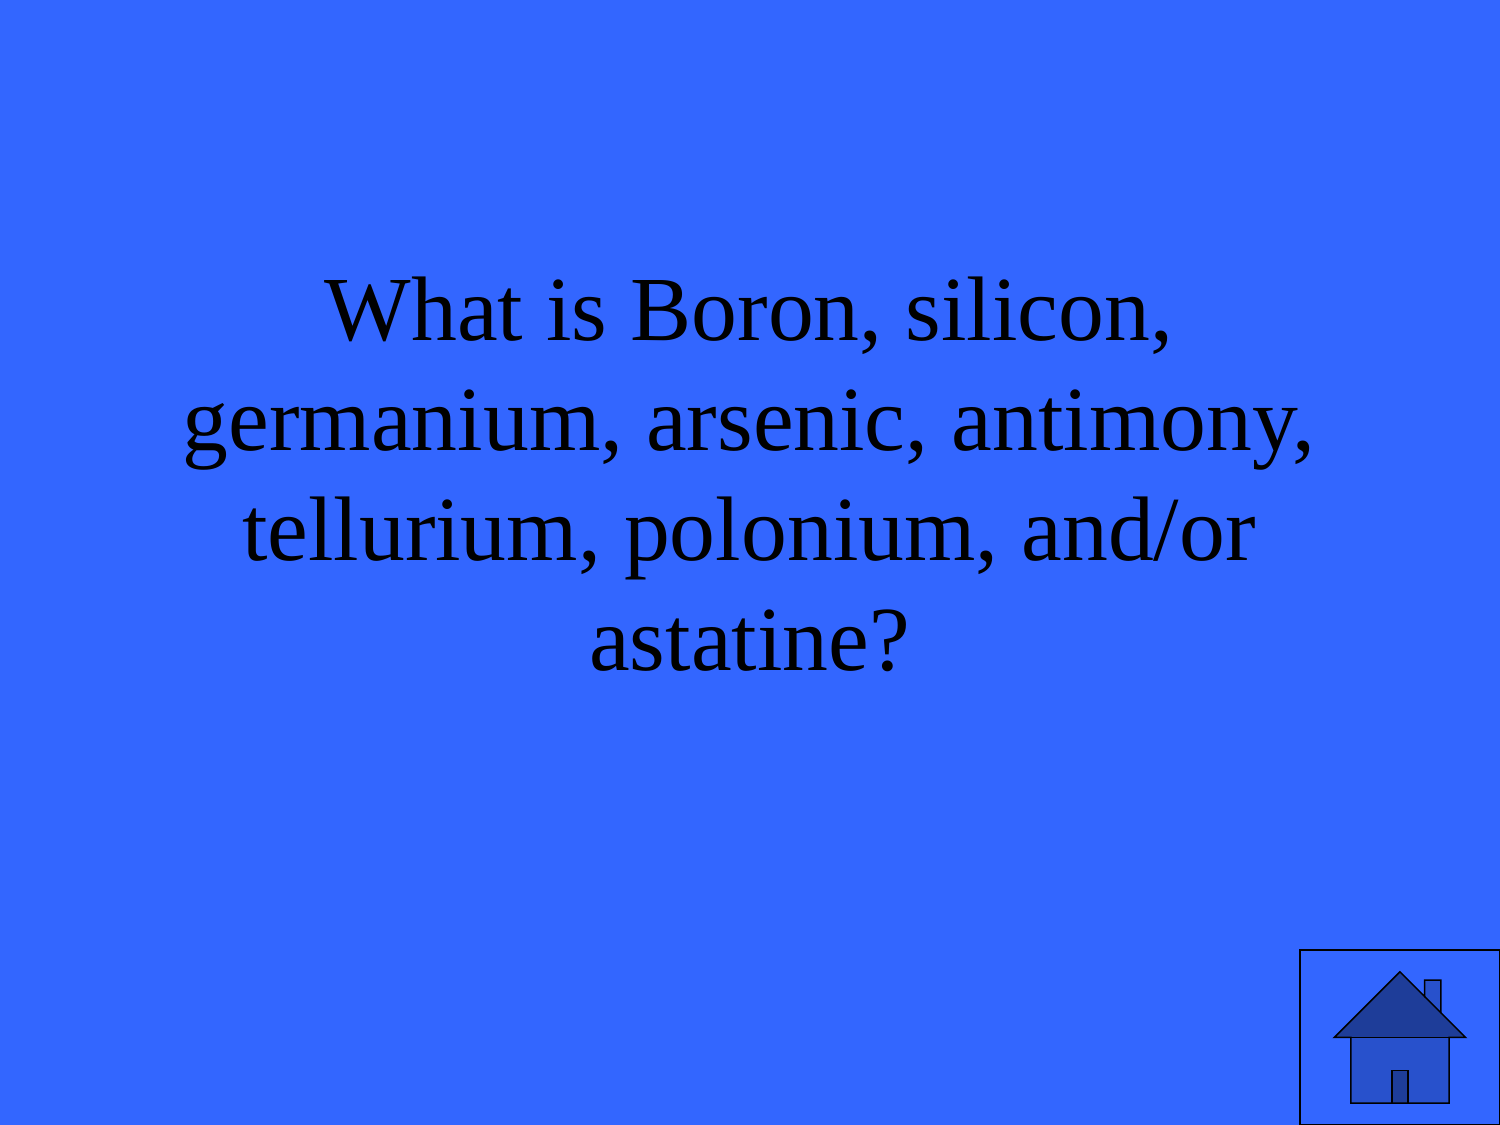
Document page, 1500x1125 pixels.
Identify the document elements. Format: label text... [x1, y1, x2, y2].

text_box [1299, 950, 1500, 1125]
title What is Boron, silicon, germanium, arsenic, antimony, tellurium, polonium, and/or astatine? [112, 374, 1388, 563]
